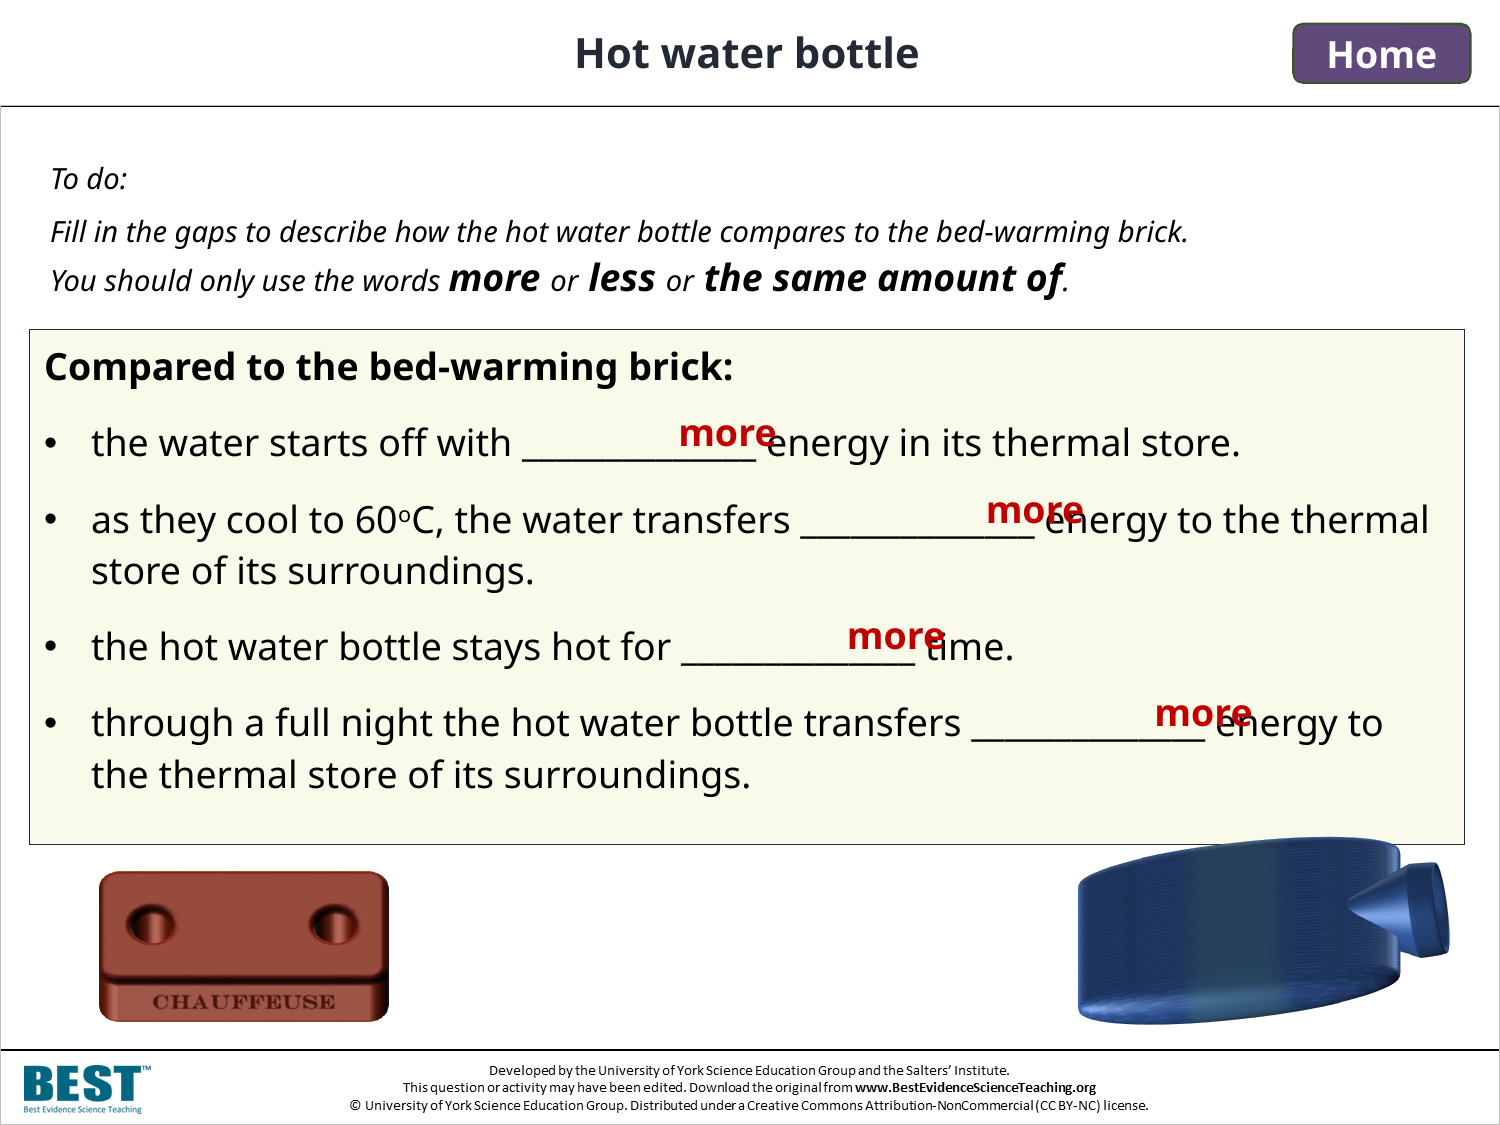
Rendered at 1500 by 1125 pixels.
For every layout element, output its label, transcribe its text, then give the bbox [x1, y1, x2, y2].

text_box Hot water bottle [23, 4, 1471, 99]
picture [0, 105, 1500, 1125]
text_box Home [1292, 22, 1472, 84]
